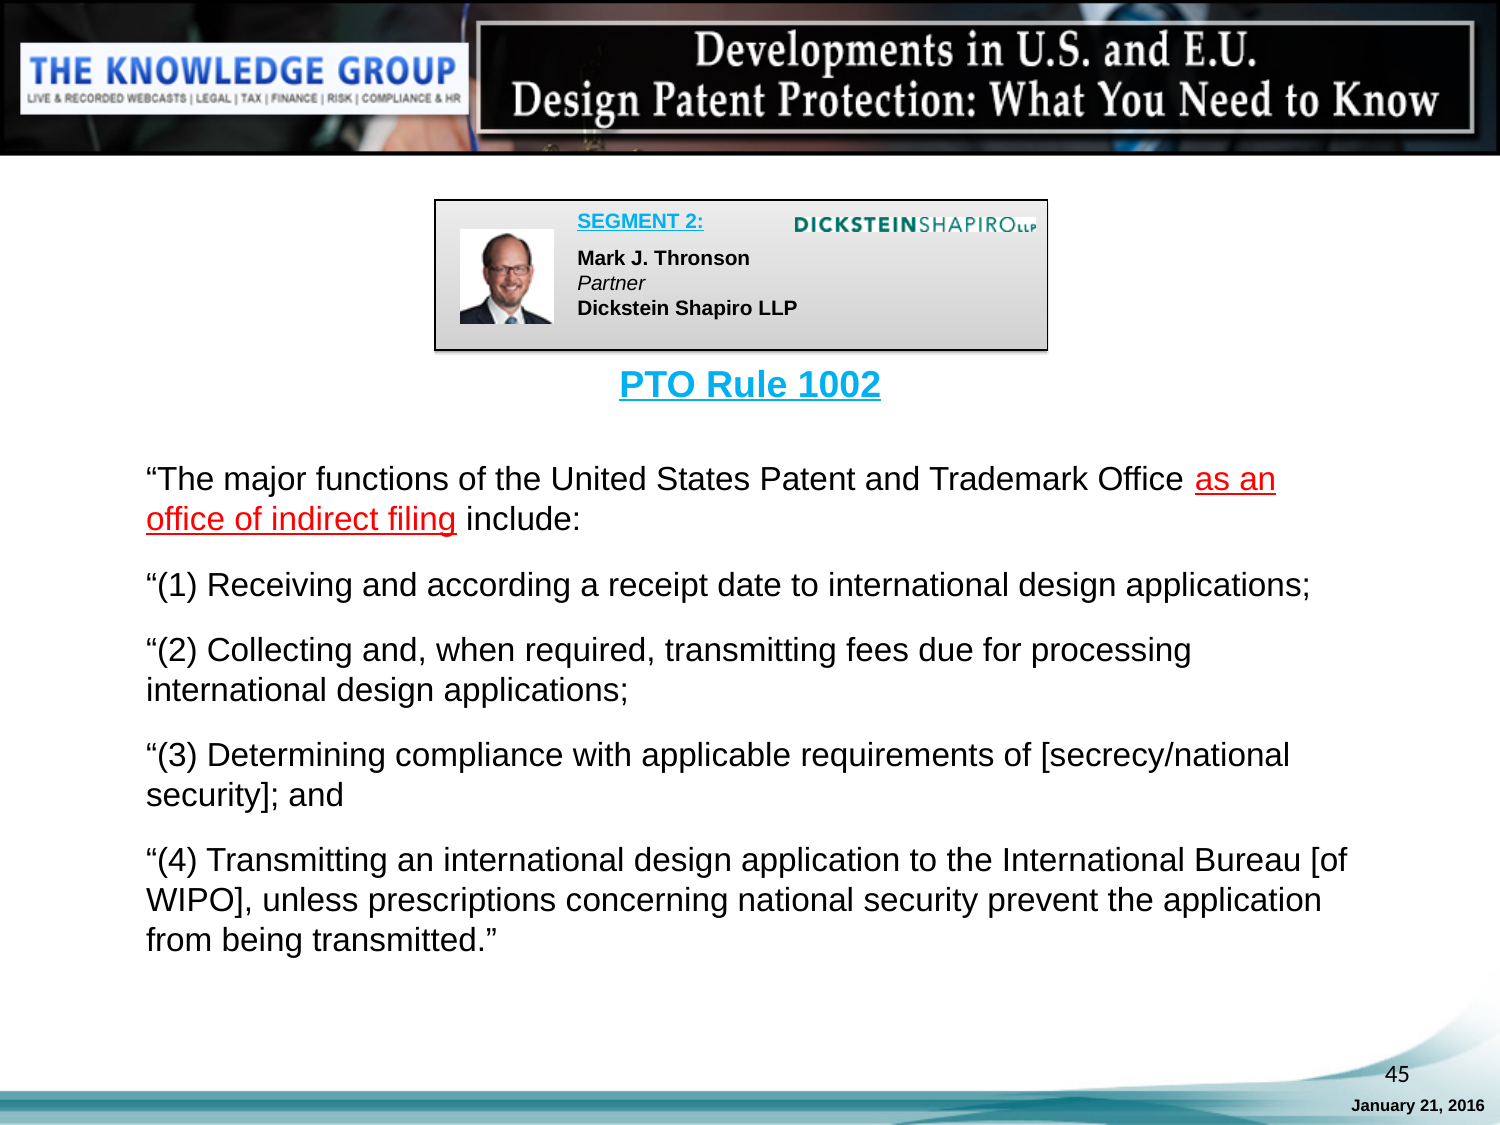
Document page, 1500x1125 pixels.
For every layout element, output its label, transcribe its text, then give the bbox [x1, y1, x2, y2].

text_box January 21, 2016 [1099, 1087, 1500, 1123]
text_box PTO Rule 1002 [0, 352, 1500, 412]
picture [0, 412, 1500, 1125]
picture [0, 0, 1500, 352]
text_box “The major functions of the United States Patent and Trademark Office as an office of indirect filing include: “(1) Receiving and according a receipt date to international design applications; “(2) Collecting and, when required, transmitting fees due for processing international design applications; “(3) Determining compliance with applicable requirements of [secrecy/national security]; and “(4) Transmitting an international design application to the International Bureau [of WIPO], unless prescriptions concerning national security prevent the application from being transmitted.” [131, 449, 1371, 966]
text_box 45 [1074, 1042, 1425, 1103]
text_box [435, 199, 1048, 350]
